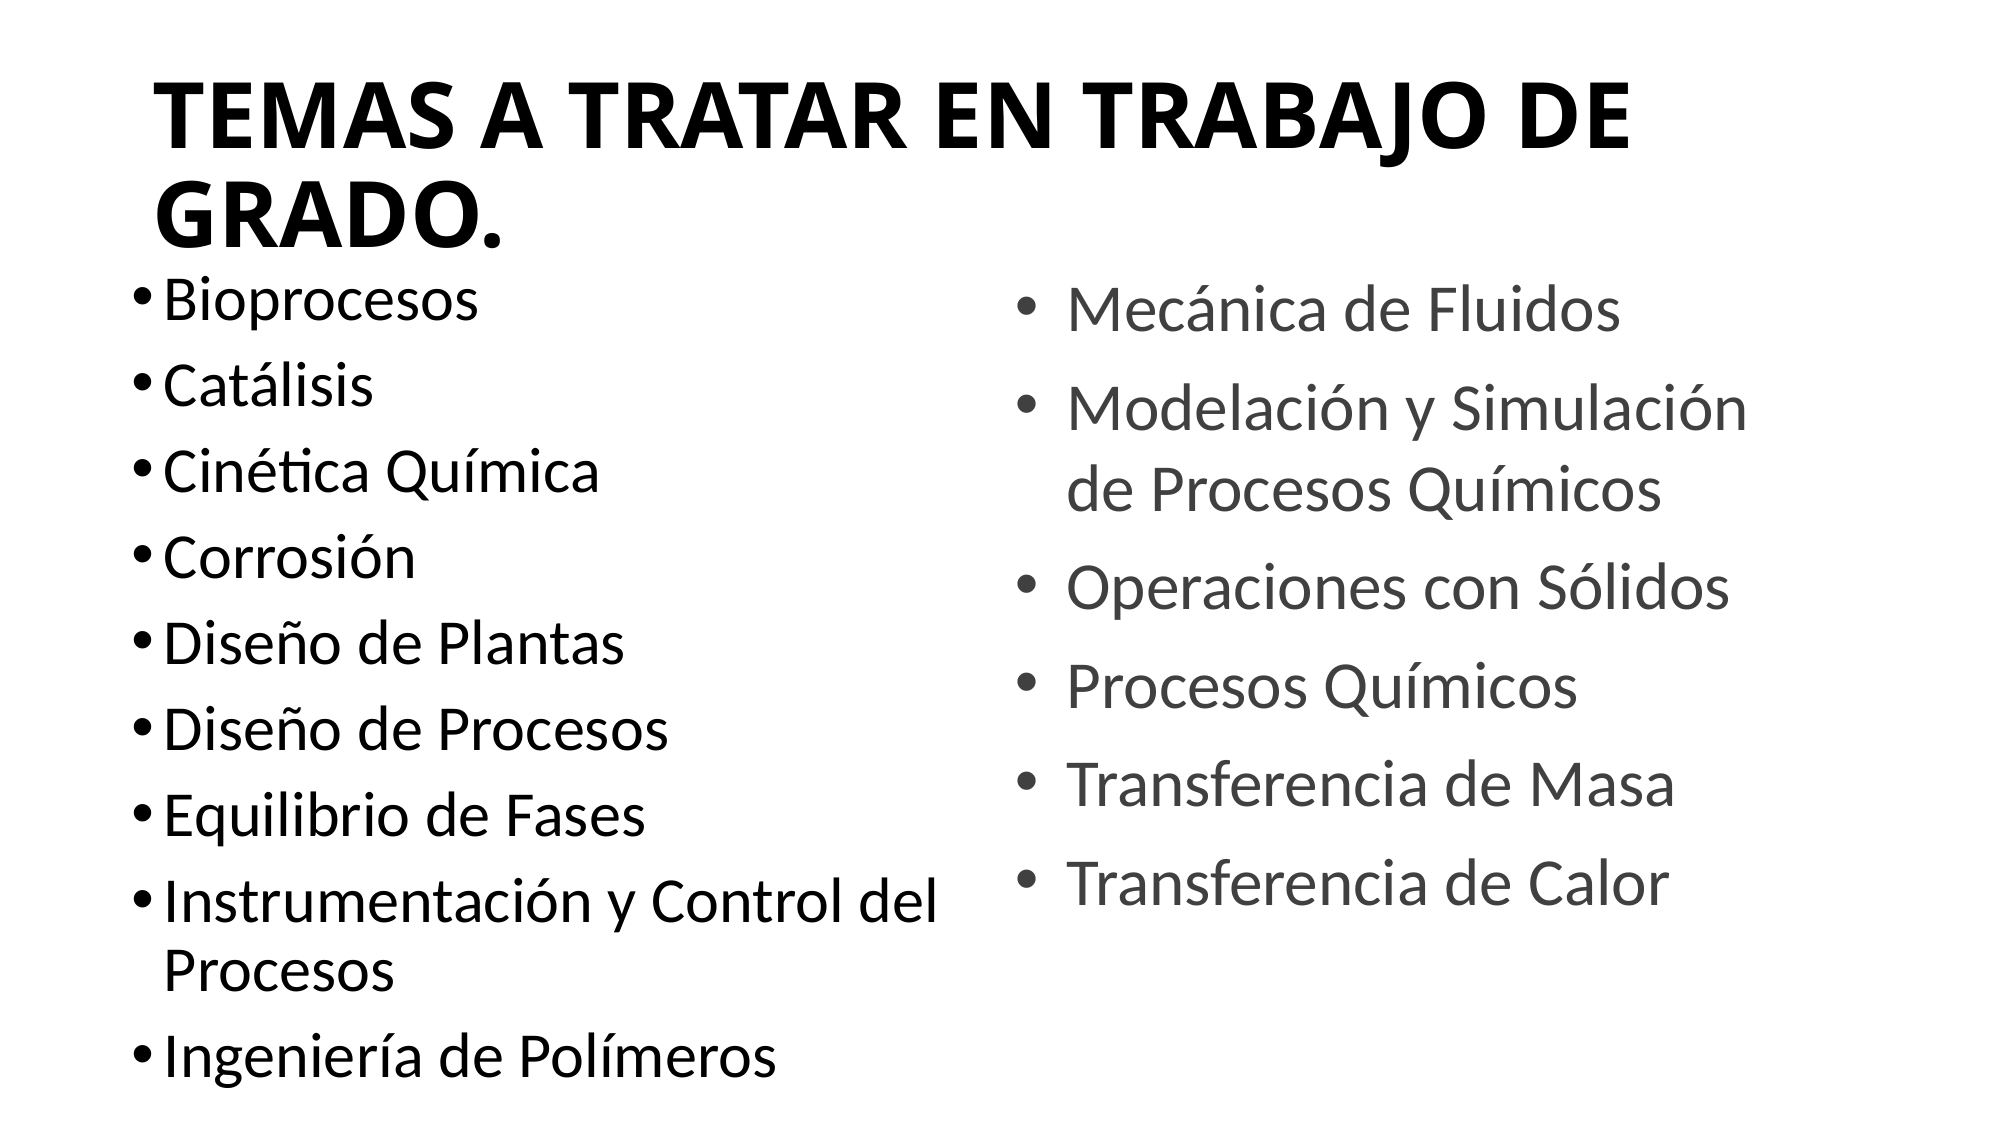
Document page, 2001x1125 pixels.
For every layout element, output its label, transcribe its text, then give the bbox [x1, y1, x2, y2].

text_box Mecánica de Fluidos Modelación y Simulación de Procesos Químicos Operaciones con Sólidos Procesos Químicos Transferencia de Masa Transferencia de Calor [999, 257, 1776, 1037]
title TEMAS A TRATAR EN TRABAJO DE GRADO. [137, 59, 1863, 278]
list Bioprocesos Catálisis Cinética Química Corrosión Diseño de Plantas Diseño de Procesos Equilibrio de Fases Instrumentación y Control del Procesos Ingeniería de Polímeros [116, 257, 1000, 1103]
